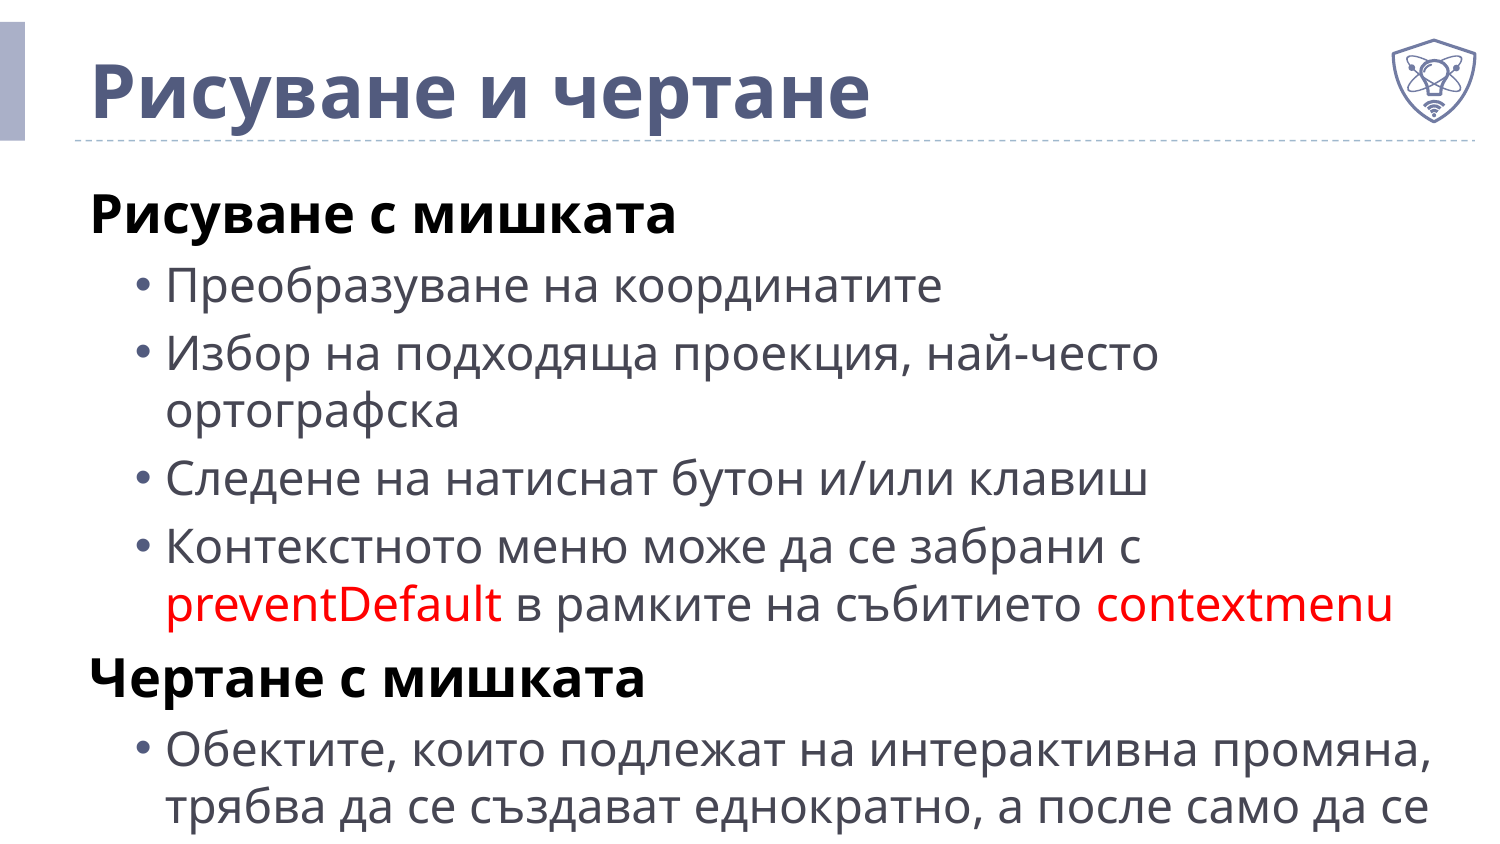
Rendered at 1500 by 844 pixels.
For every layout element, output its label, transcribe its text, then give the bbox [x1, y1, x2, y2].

title Рисуване и чертане [75, 18, 1475, 141]
list Рисуване с мишката Преобразуване на координатите Избор на подходяща проекция, най-често ортографска Следене на натиснат бутон и/или клавиш Контекстното меню може да се забрани с preventDefault в рамките на събитието contextmenu Чертане с мишката Обектите, които подлежат на интерактивна промяна, трябва да се създават еднократно, а после само да се модифицират [75, 171, 1475, 835]
